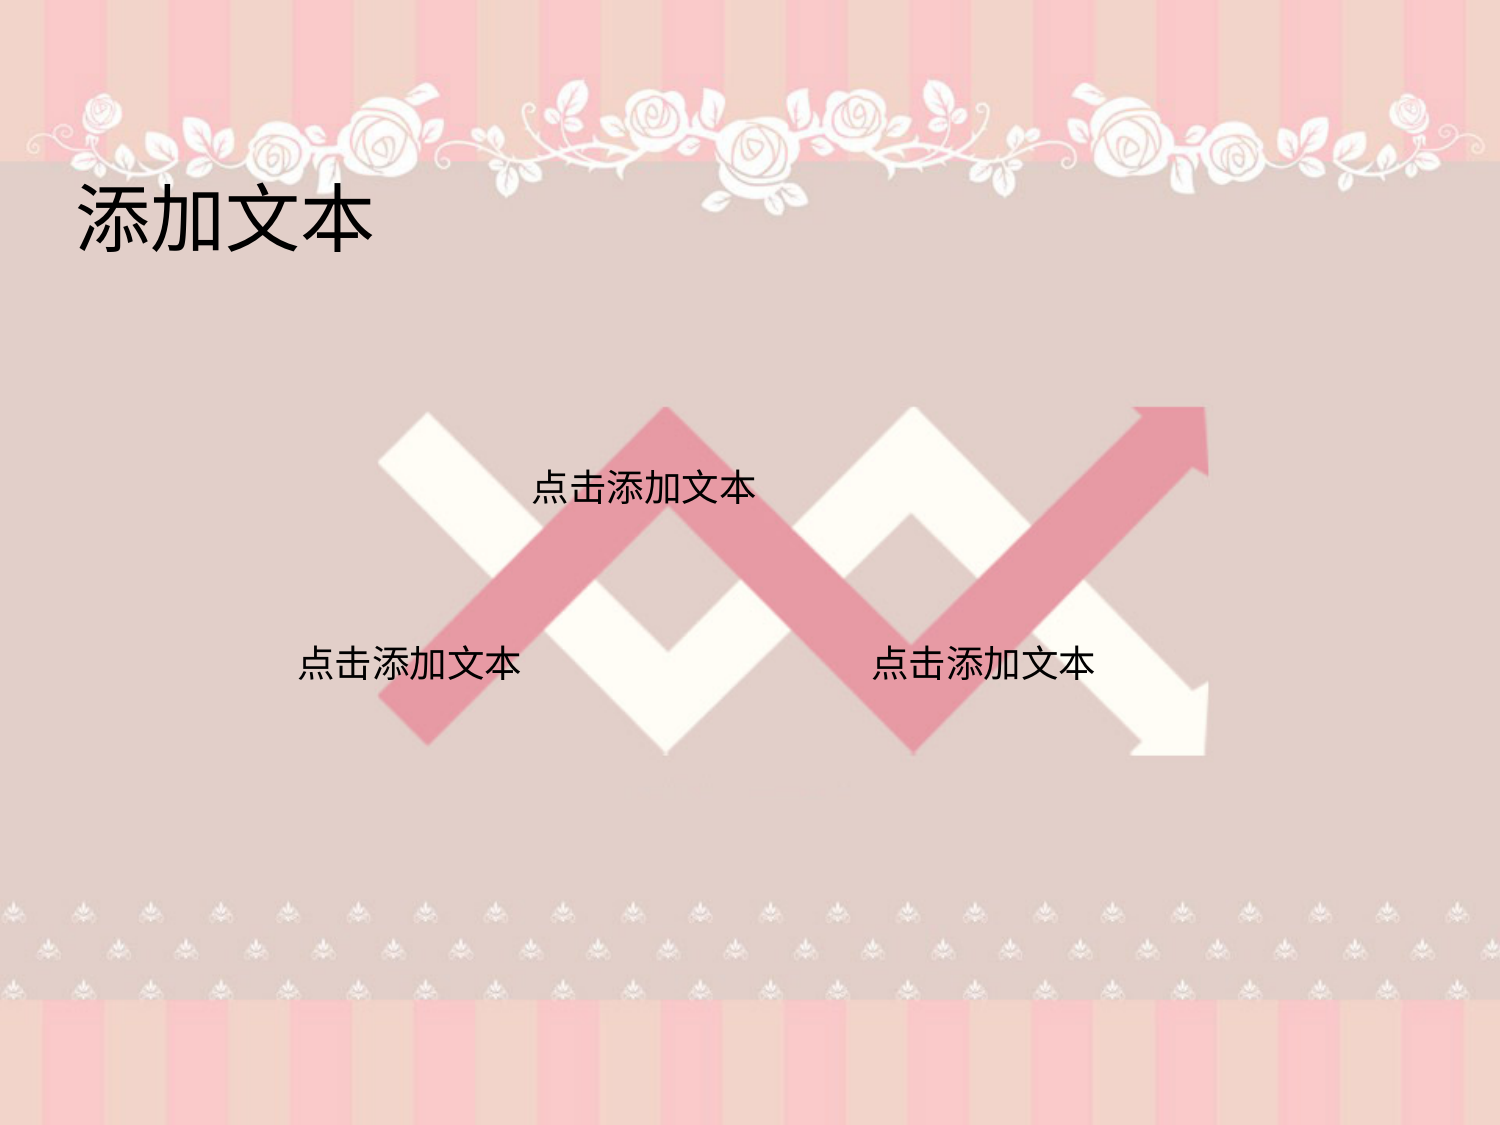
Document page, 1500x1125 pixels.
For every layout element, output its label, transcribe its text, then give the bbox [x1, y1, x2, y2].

text_box 点击添加文本 [856, 632, 1112, 693]
picture [0, 0, 1500, 1125]
text_box 点击添加文本 [516, 456, 772, 517]
text_box 添加文本 [60, 163, 391, 269]
text_box 点击添加文本 [282, 632, 538, 693]
